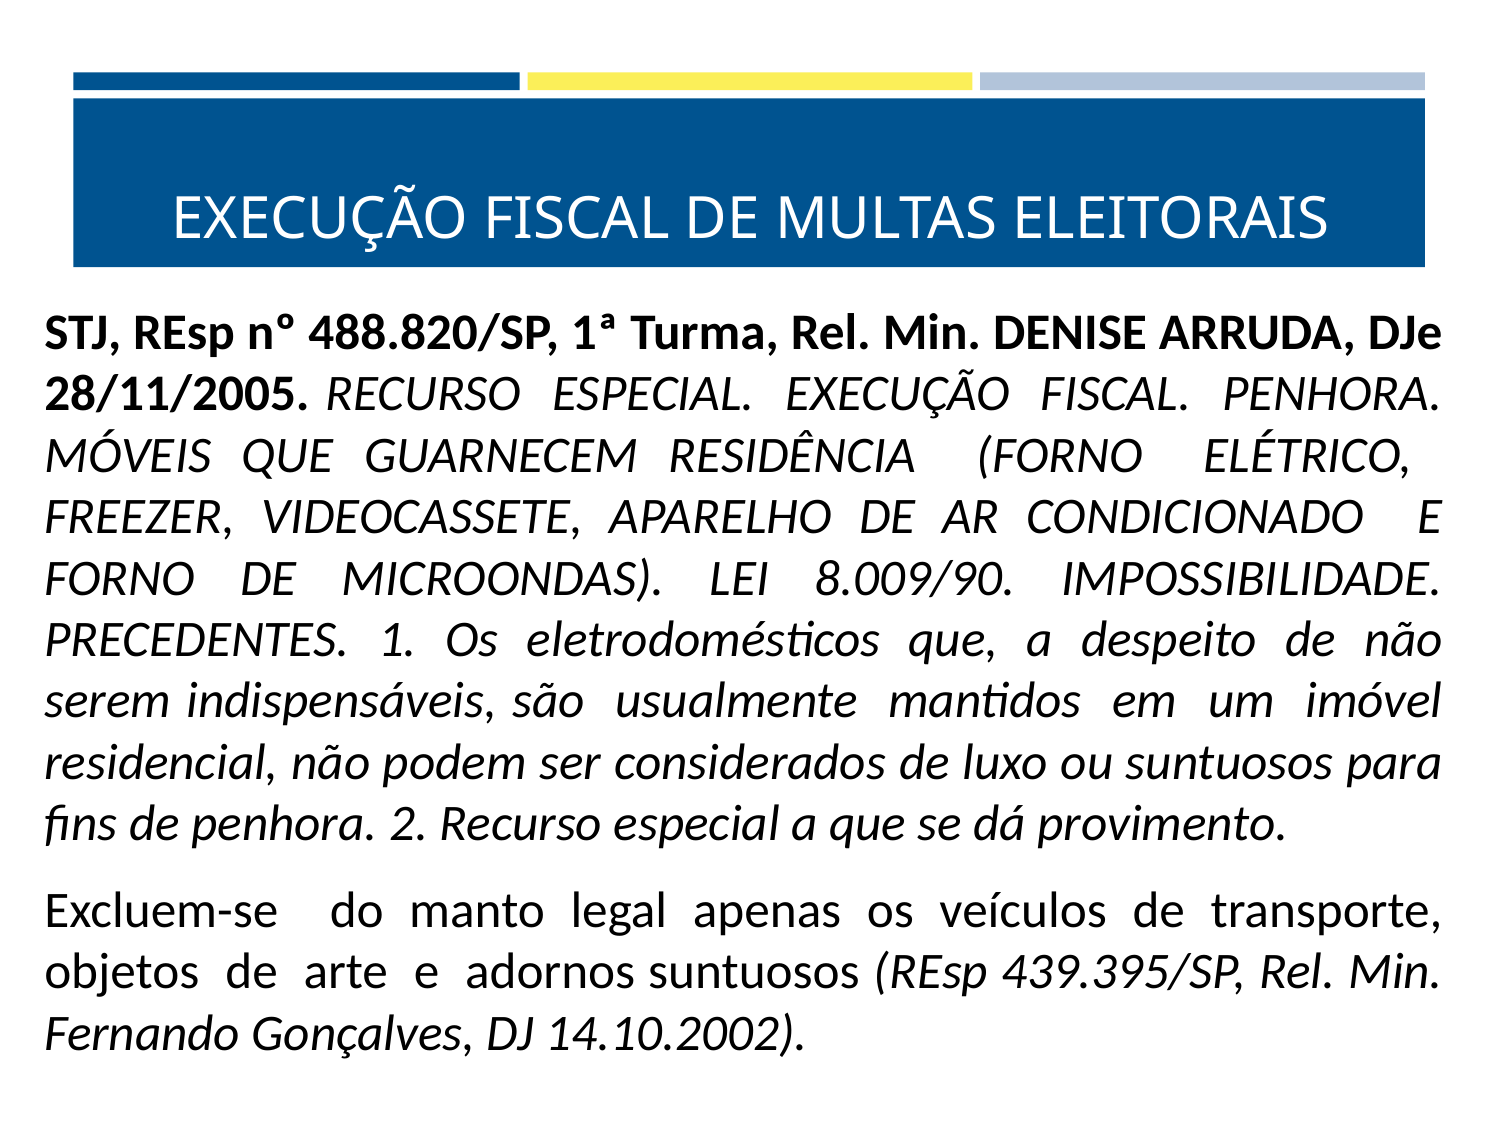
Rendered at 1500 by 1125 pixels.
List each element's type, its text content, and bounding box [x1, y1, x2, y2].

title EXECUÇÃO FISCAL DE MULTAS ELEITORAIS [95, 112, 1406, 259]
list STJ, REsp nº 488.820/SP, 1ª Turma, Rel. Min. DENISE ARRUDA, DJe 28/11/2005. RECURSO ESPECIAL. EXECUÇÃO FISCAL. PENHORA. MÓVEIS QUE GUARNECEM RESIDÊNCIA (FORNO ELÉTRICO, FREEZER, VIDEOCASSETE, APARELHO DE AR CONDICIONADO E FORNO DE MICROONDAS). LEI 8.009/90. IMPOSSIBILIDADE. PRECEDENTES. 1. Os eletrodomésticos que, a despeito de não serem indispensáveis, são usualmente mantidos em um imóvel residencial, não podem ser considerados de luxo ou suntuosos para fins de penhora. 2. Recurso especial a que se dá provimento. Excluem-se do manto legal apenas os veículos de transporte, objetos de arte e adornos suntuosos (REsp 439.395/SP, Rel. Min. Fernando Gonçalves, DJ 14.10.2002). [29, 290, 1459, 1094]
